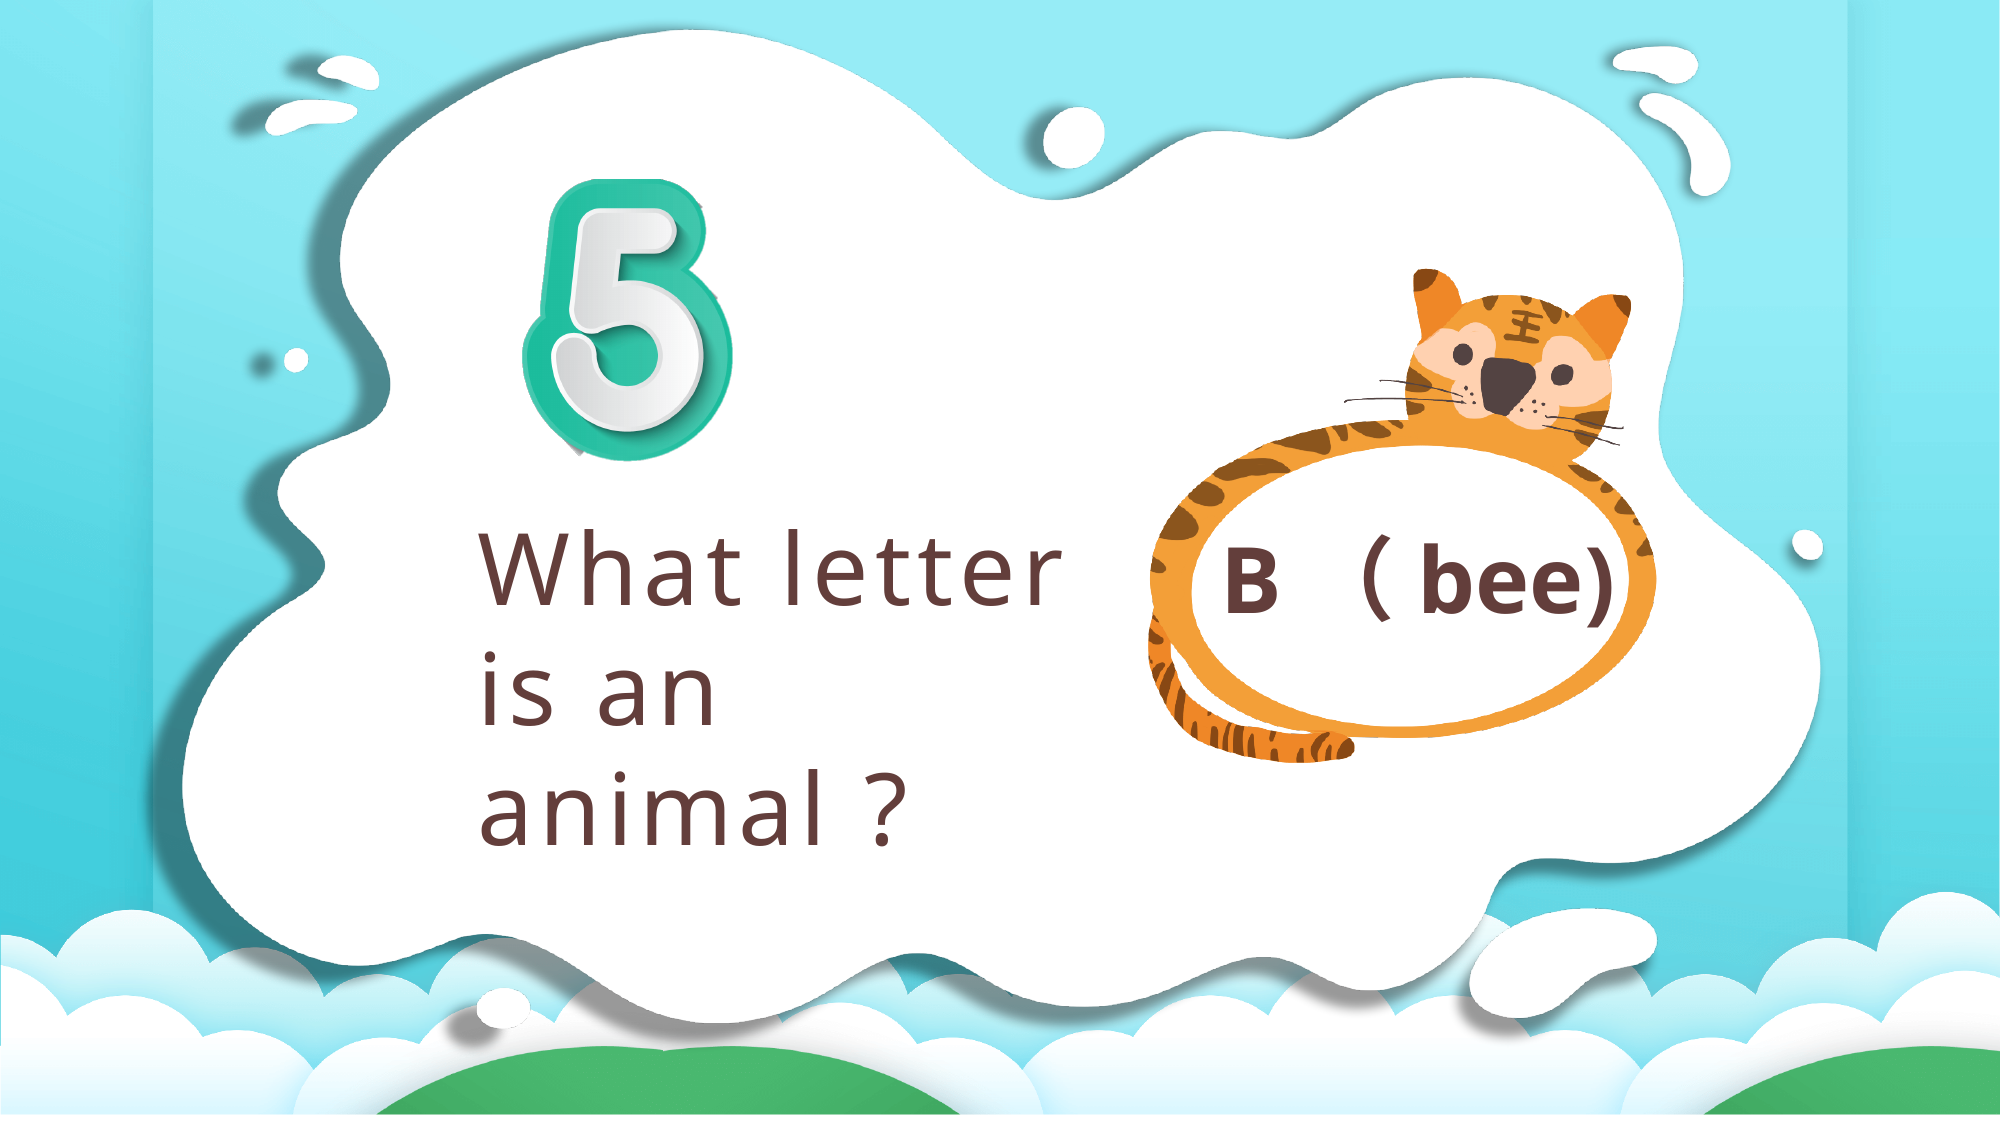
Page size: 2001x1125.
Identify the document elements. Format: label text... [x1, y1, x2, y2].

picture [0, 0, 2000, 1125]
text_box What letter is an animal ? [462, 498, 1175, 873]
